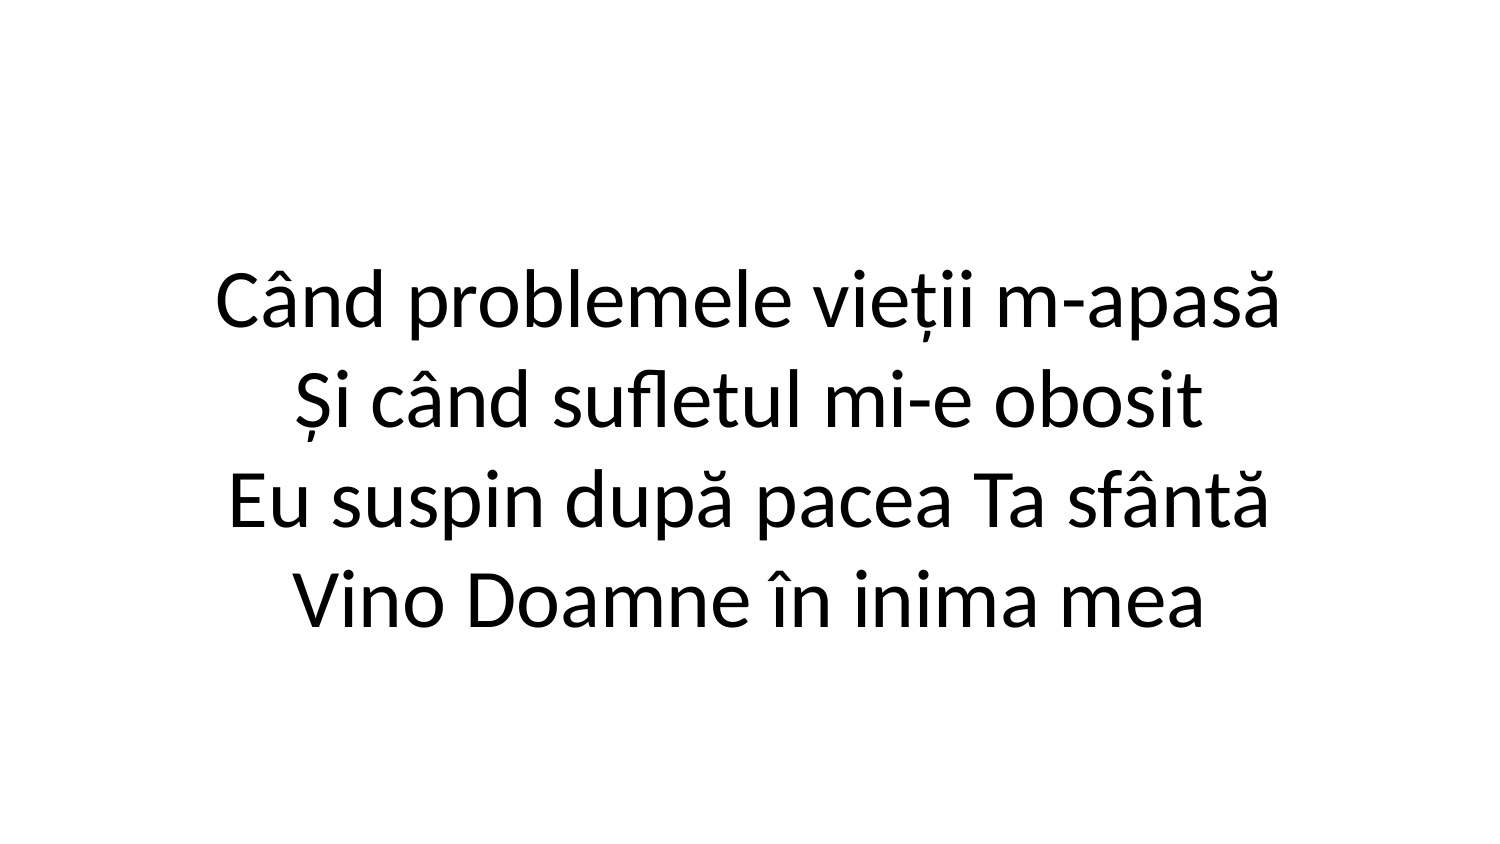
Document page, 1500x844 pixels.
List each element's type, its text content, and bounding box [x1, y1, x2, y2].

text_box Când problemele vieții m-apasă Și când sufletul mi-e obosit Eu suspin după pacea Ta sfântă Vino Doamne în inima mea [200, 192, 1299, 652]
